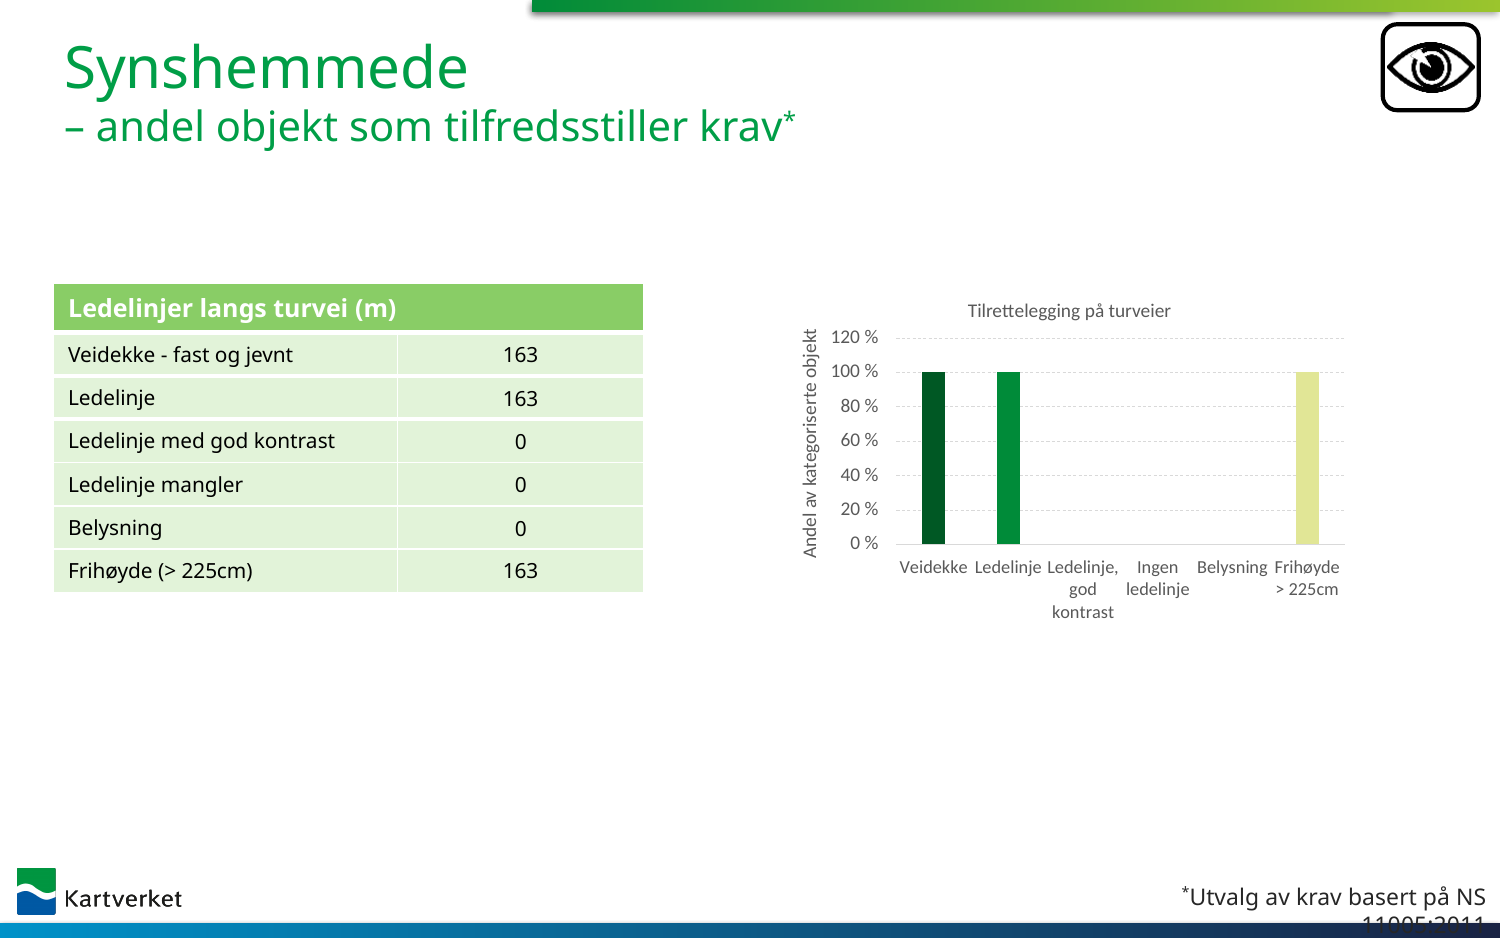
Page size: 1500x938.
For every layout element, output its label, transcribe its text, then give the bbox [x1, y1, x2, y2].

table_cell 0 [398, 507, 643, 548]
table_cell 163 [398, 550, 643, 592]
table_cell Ledelinje mangler [54, 463, 397, 505]
table_cell Frihøyde (> 225cm) [54, 550, 397, 592]
table_cell 163 [398, 335, 643, 374]
table_cell Ledelinje med god kontrast [54, 421, 397, 462]
table_cell 0 [398, 421, 643, 462]
picture [791, 291, 1348, 630]
table_cell Ledelinje [54, 378, 397, 417]
table_cell 0 [398, 463, 643, 505]
table_header Ledelinjer langs turvei (m) [54, 284, 643, 330]
text_box Synshemmede – andel objekt som tilfredsstiller krav* [49, 24, 1431, 158]
table_cell Veidekke - fast og jevnt [54, 335, 397, 374]
text_box *Utvalg av krav basert på NS 11005:2011 [1068, 873, 1500, 938]
table_cell 163 [398, 378, 643, 417]
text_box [1382, 24, 1480, 111]
table_cell Belysning [54, 507, 397, 548]
